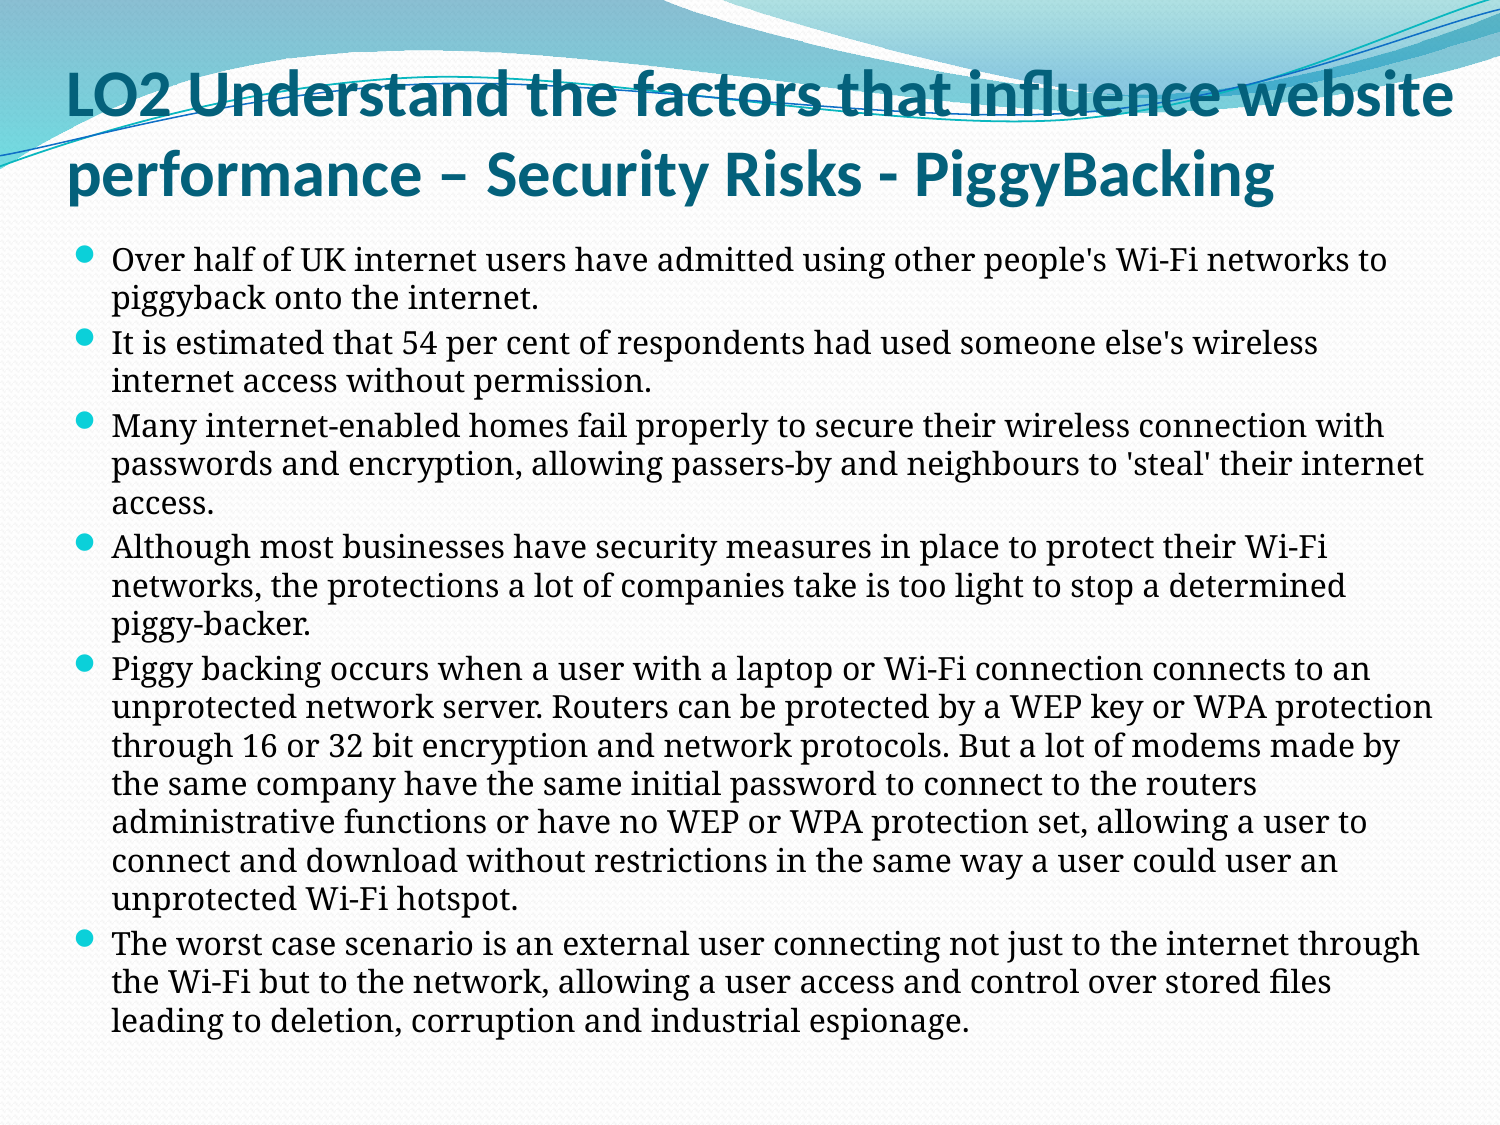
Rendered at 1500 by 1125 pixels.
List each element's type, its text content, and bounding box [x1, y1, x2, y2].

list Over half of UK internet users have admitted using other people's Wi-Fi networks to piggyback onto the internet. It is estimated that 54 per cent of respondents had used someone else's wireless internet access without permission. Many internet-enabled homes fail properly to secure their wireless connection with passwords and encryption, allowing passers-by and neighbours to 'steal' their internet access. Although most businesses have security measures in place to protect their Wi-Fi networks, the protections a lot of companies take is too light to stop a determined piggy-backer. Piggy backing occurs when a user with a laptop or Wi-Fi connection connects to an unprotected network server. Routers can be protected by a WEP key or WPA protection through 16 or 32 bit encryption and network protocols. But a lot of modems made by the same company have the same initial password to connect to the routers administrative functions or have no WEP or WPA protection set, allowing a user to connect and download without restrictions in the same way a user could user an unprotected Wi-Fi hotspot. The worst case scenario is an external user connecting not just to the internet through the Wi-Fi but to the network, allowing a user access and control over stored files leading to deletion, corruption and industrial espionage. [58, 231, 1454, 1059]
text_box LO2 Understand the factors that influence website performance – Security Risks - PiggyBacking [66, 55, 1484, 210]
